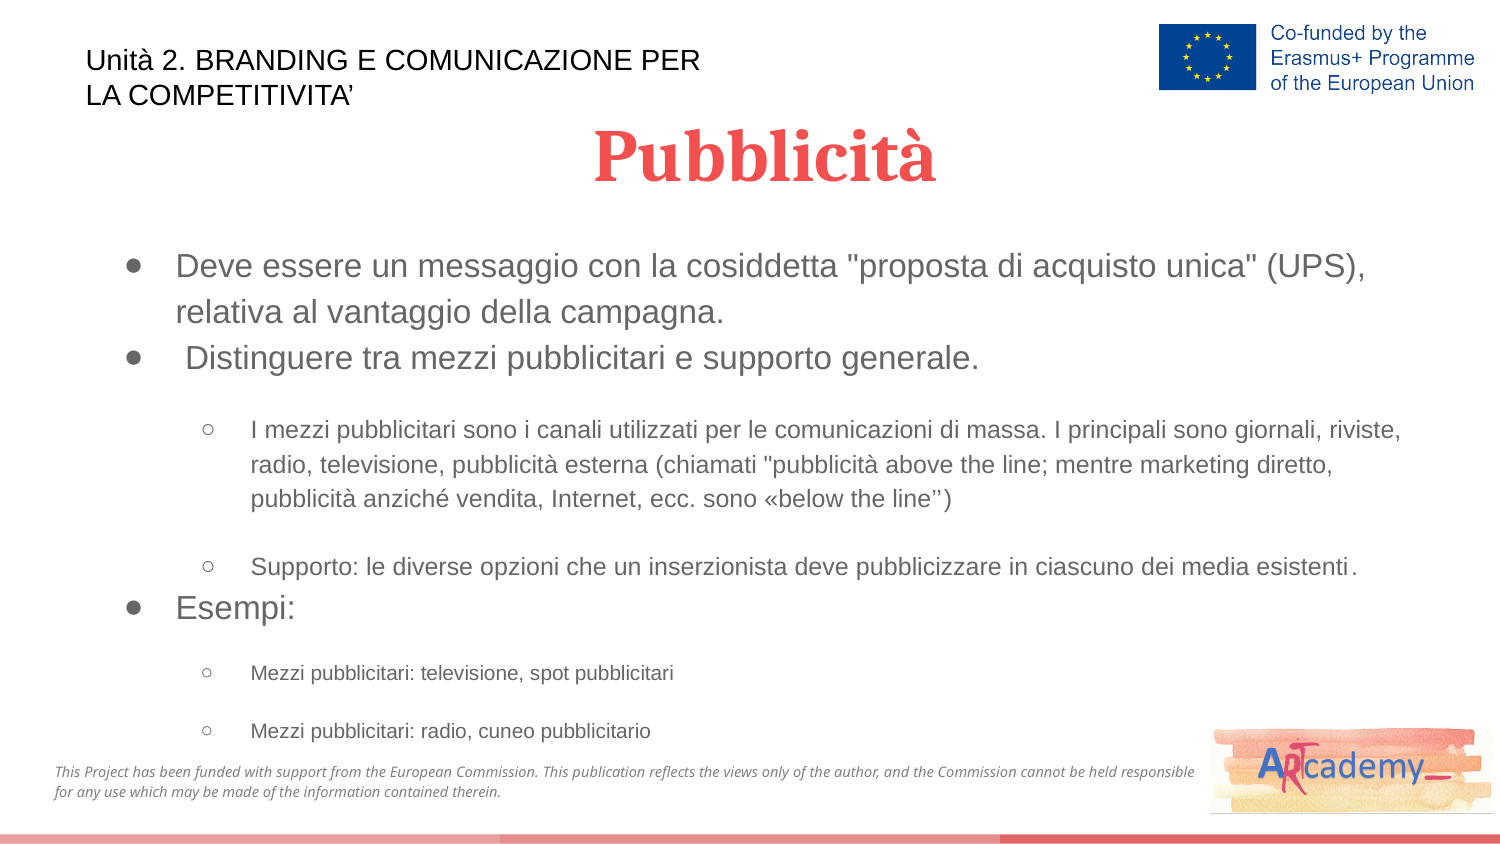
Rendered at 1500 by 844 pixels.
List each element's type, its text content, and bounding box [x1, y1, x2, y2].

picture [1210, 709, 1493, 844]
text_box Unità 2. BRANDING E COMUNICAZIONE PER LA COMPETITIVITA’ [70, 33, 750, 119]
title Pubblicità [180, 4, 1352, 212]
text_box This Project has been funded with support from the European Commission. This publication reflects the views only of the author, and the Commission cannot be held responsible for any use which may be made of the information contained therein. [39, 754, 1205, 799]
list Deve essere un messaggio con la cosiddetta "proposta di acquisto unica" (UPS), relativa al vantaggio della campagna. Distinguere tra mezzi pubblicitari e supporto generale. I mezzi pubblicitari sono i canali utilizzati per le comunicazioni di massa. I principali sono giornali, riviste, radio, televisione, pubblicità esterna (chiamati "pubblicità above the line; mentre marketing diretto, pubblicità anziché vendita, Internet, ecc. sono «below the line’’) Supporto: le diverse opzioni che un inserzionista deve pubblicizzare in ciascuno dei media esistenti. Esempi: Mezzi pubblicitari: televisione, spot pubblicitari Mezzi pubblicitari: radio, cuneo pubblicitario [85, 223, 1423, 777]
picture [1158, 24, 1474, 94]
